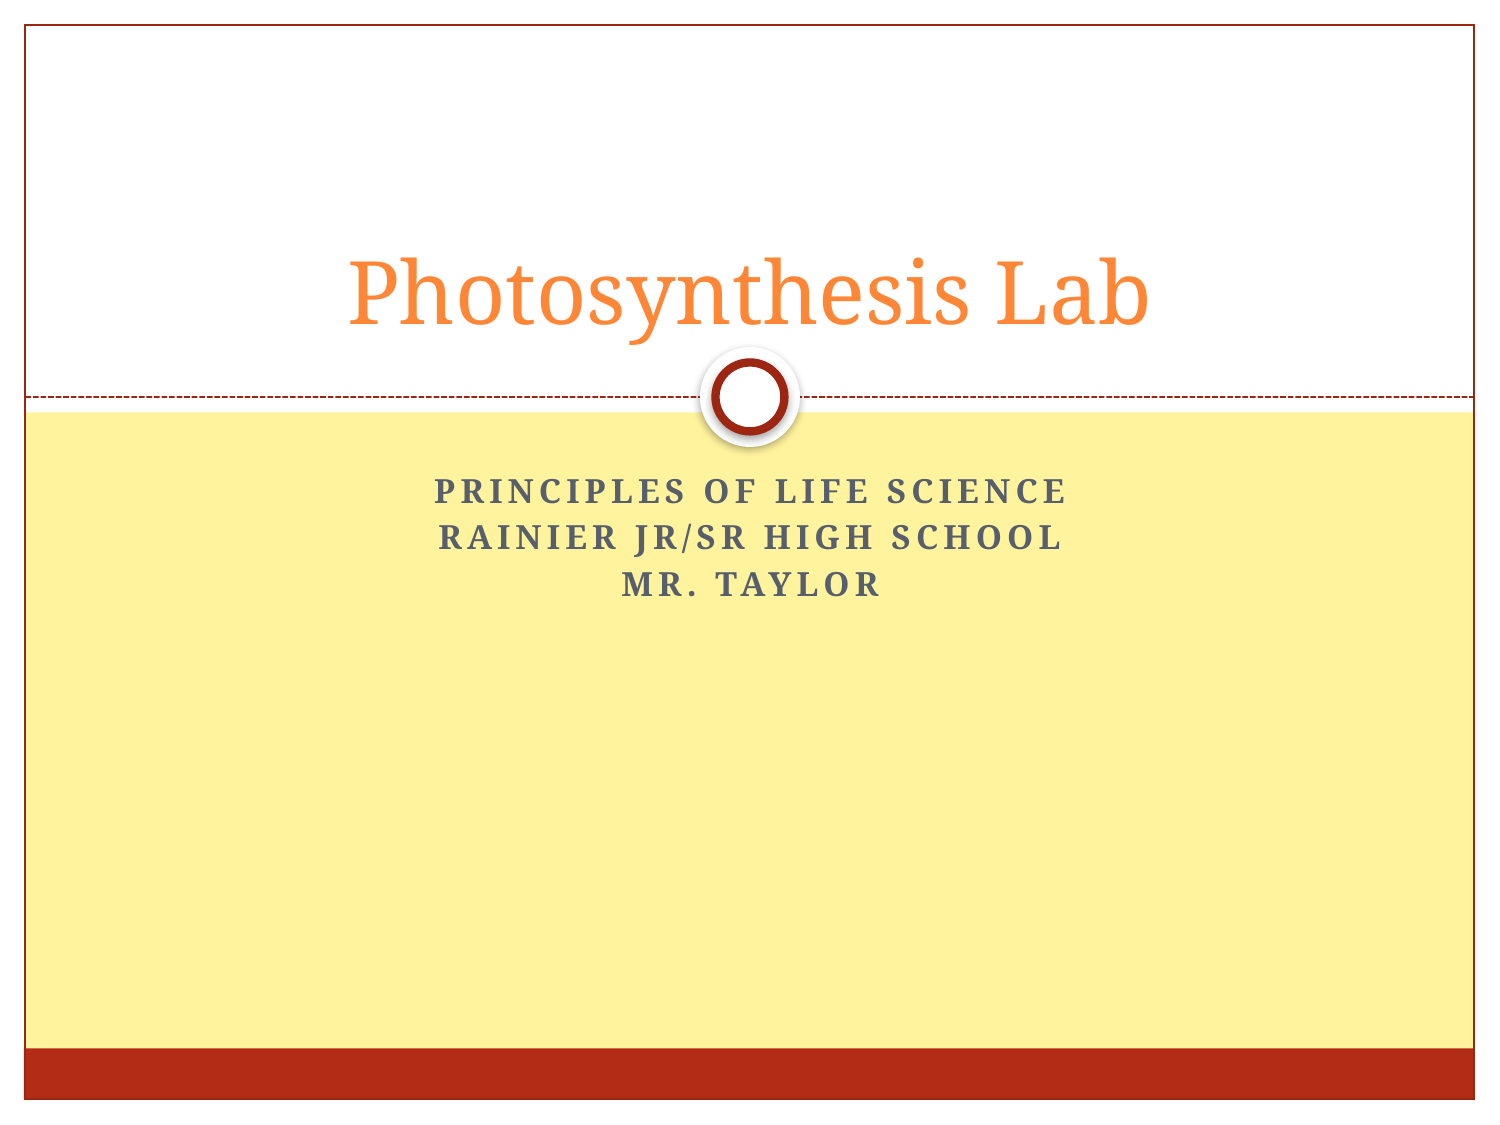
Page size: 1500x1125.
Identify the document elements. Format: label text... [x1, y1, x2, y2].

title Photosynthesis Lab [112, 62, 1388, 350]
subtitle Principles of Life Science Rainier Jr/Sr High School Mr. Taylor [225, 462, 1275, 750]
